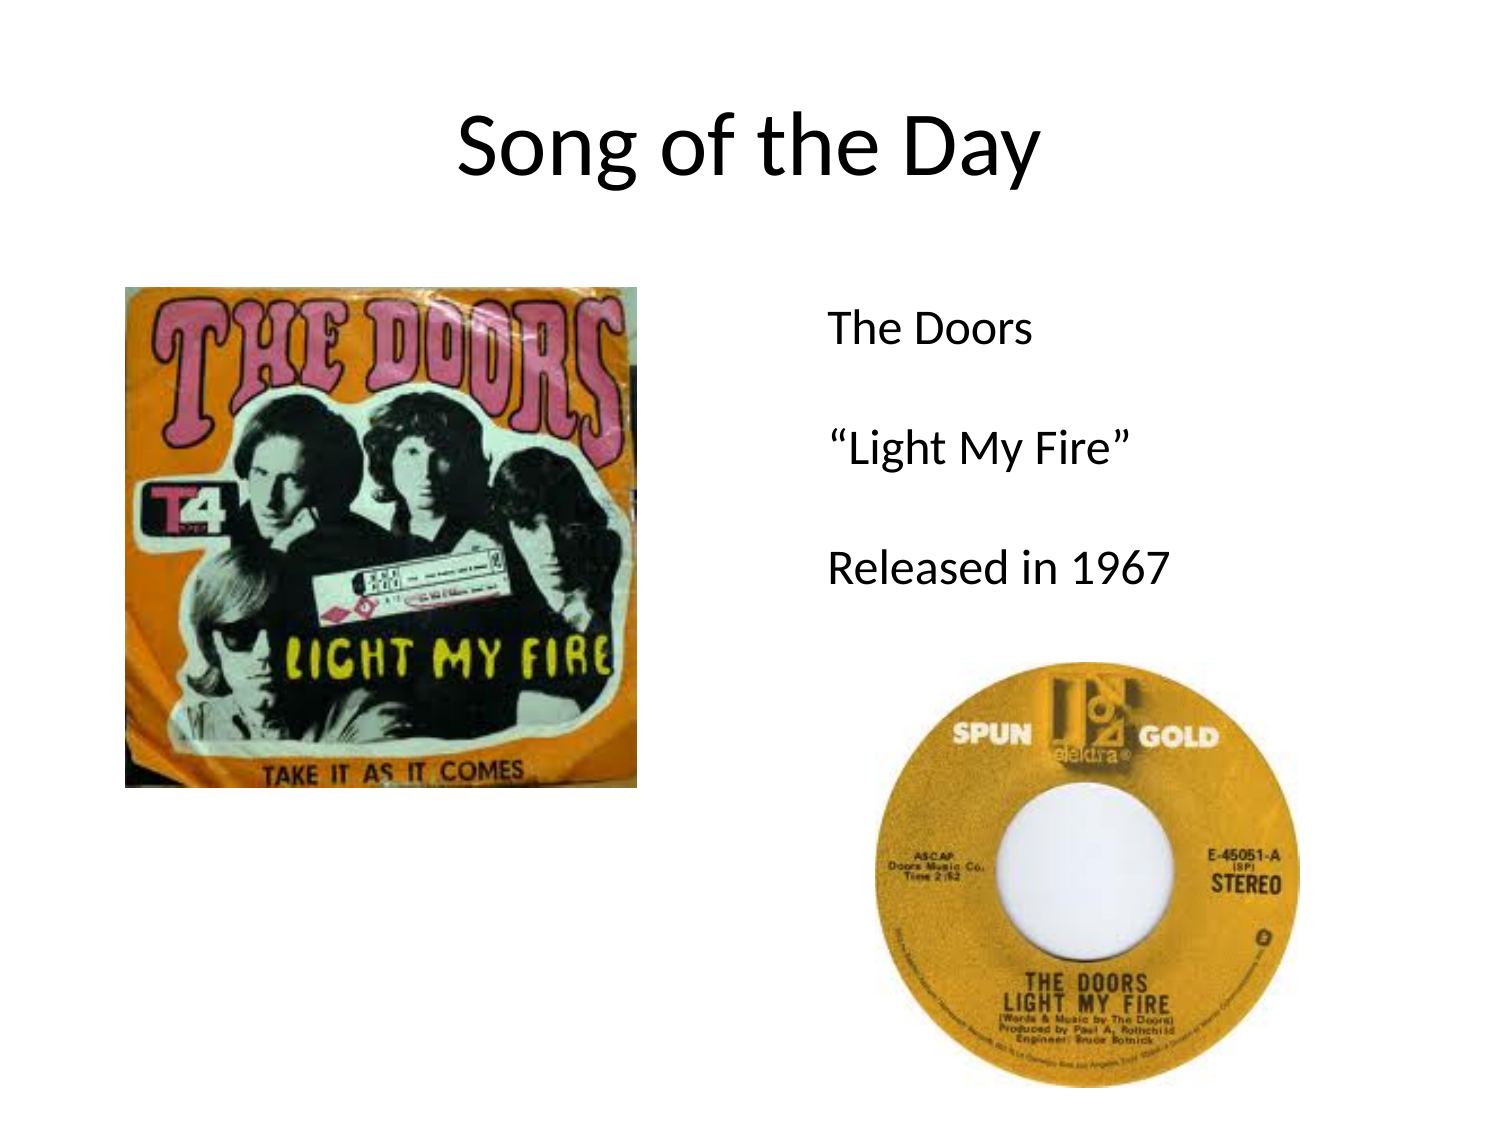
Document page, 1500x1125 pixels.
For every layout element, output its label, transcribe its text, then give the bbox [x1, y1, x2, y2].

picture [874, 662, 1301, 1088]
title Song of the Day [75, 45, 1425, 233]
text_box The Doors “Light My Fire” Released in 1967 [812, 287, 1363, 603]
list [124, 287, 637, 788]
